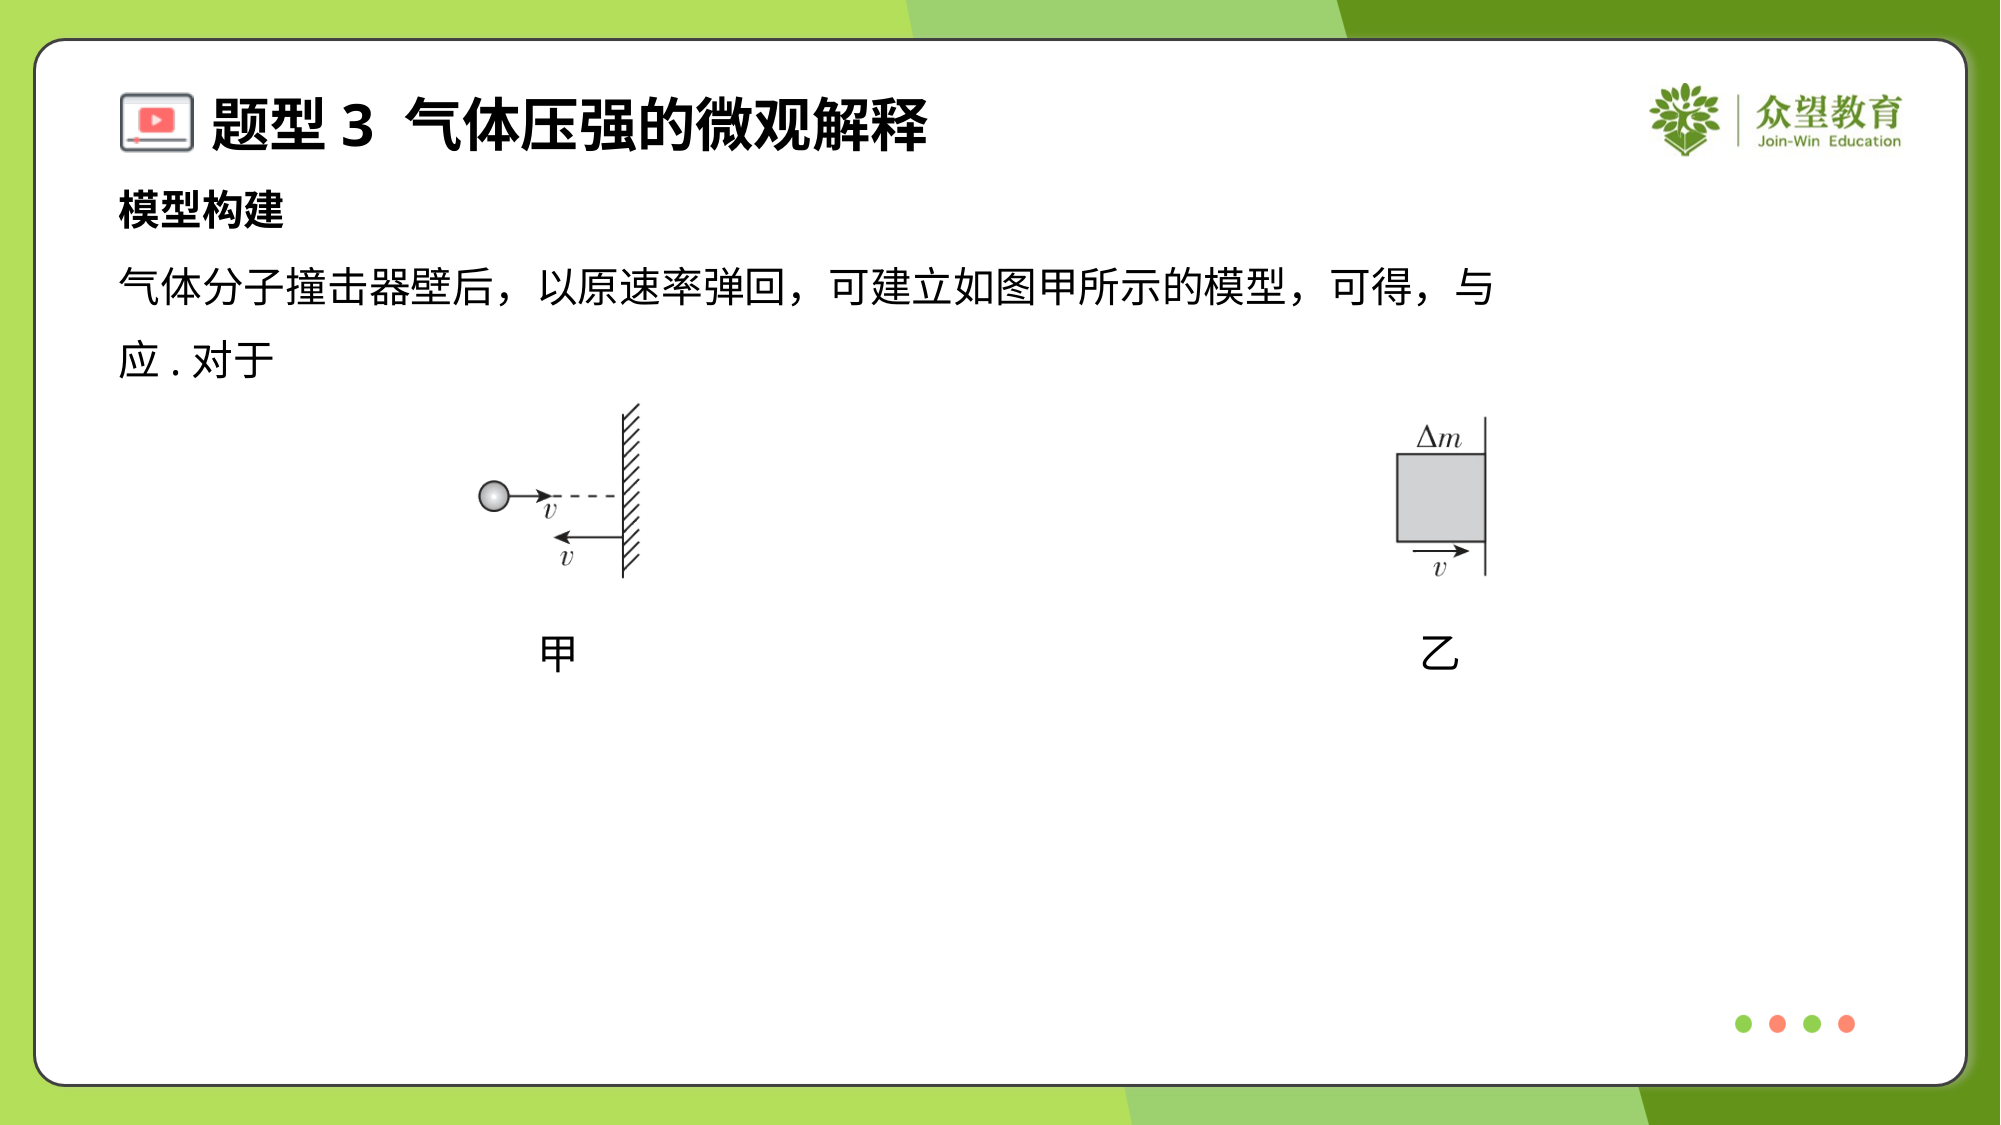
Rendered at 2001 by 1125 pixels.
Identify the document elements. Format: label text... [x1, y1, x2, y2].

text_box 乙 [1415, 601, 1467, 736]
picture [0, 0, 2000, 1125]
text_box 甲 [533, 603, 585, 737]
